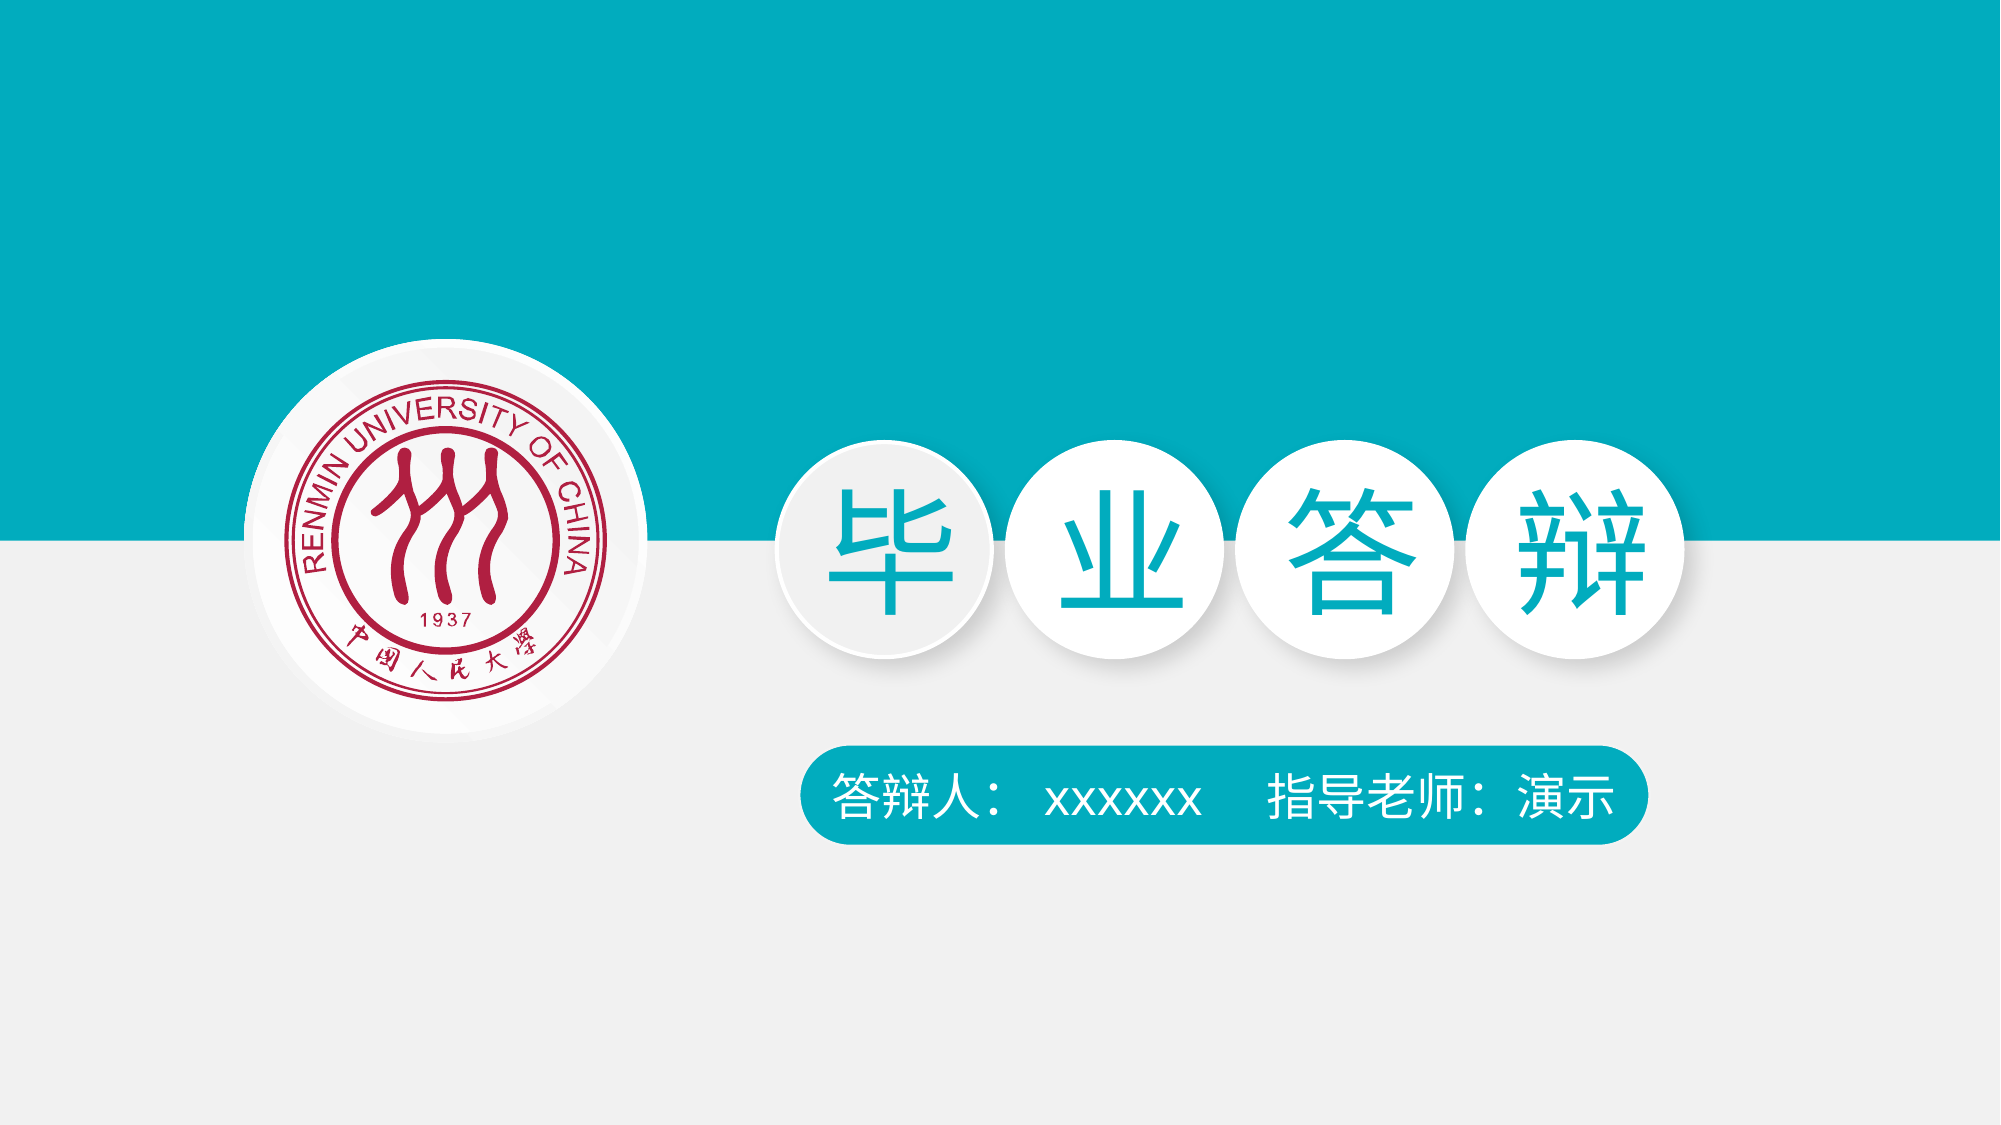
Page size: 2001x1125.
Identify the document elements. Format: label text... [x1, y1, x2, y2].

text_box 业 [1005, 441, 1224, 659]
text_box 答 [1236, 441, 1454, 659]
text_box 答辩人：xxxxxx 指导老师：演示 [798, 743, 1651, 847]
text_box 辩 [1466, 441, 1684, 659]
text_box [243, 339, 648, 743]
text_box [0, 0, 2000, 542]
text_box 毕 [775, 441, 993, 659]
